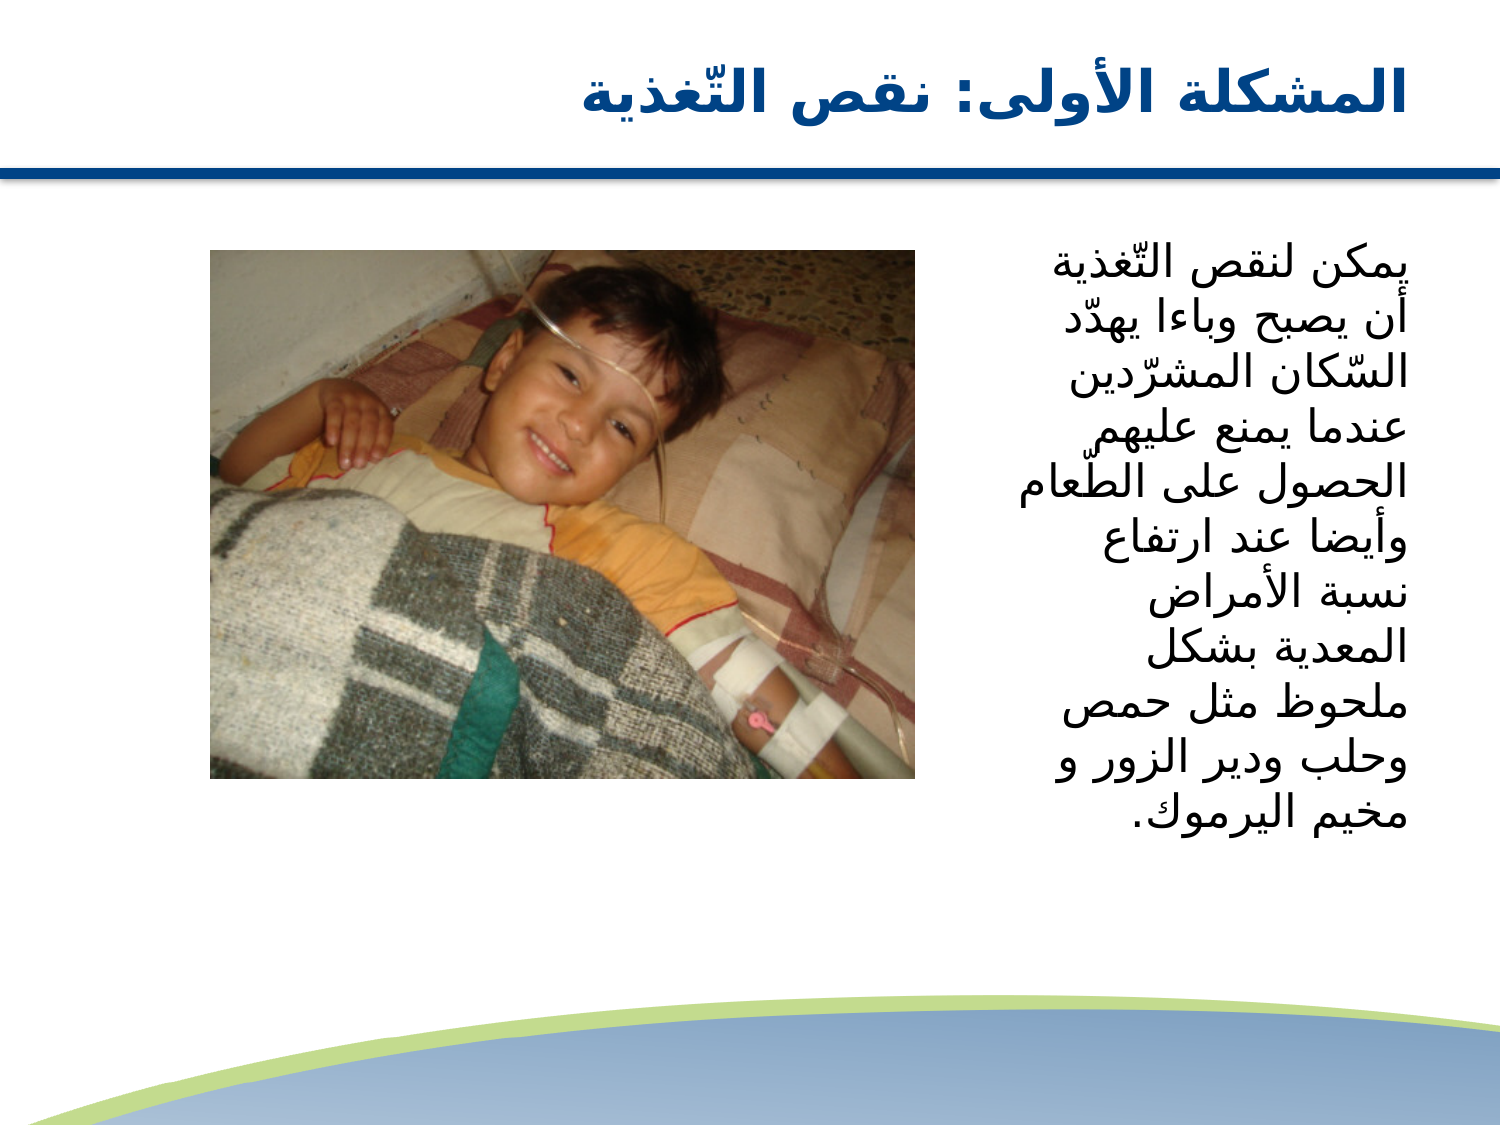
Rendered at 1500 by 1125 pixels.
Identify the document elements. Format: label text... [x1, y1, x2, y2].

picture [0, 993, 1500, 1125]
list يمكن لنقص التّغذية أن يصبح وباءا يهدّد السّكان المشرّدين عندما يمنع عليهم الحصول على الطّعام وأيضا عند ارتفاع نسبة الأمراض المعدية بشكل ملحوظ مثل حمص وحلب ودير الزور و مخيم اليرموك. [991, 224, 1425, 1010]
picture [210, 250, 915, 779]
title المشكلة الأولى: نقص التّغذية [75, 0, 1425, 178]
